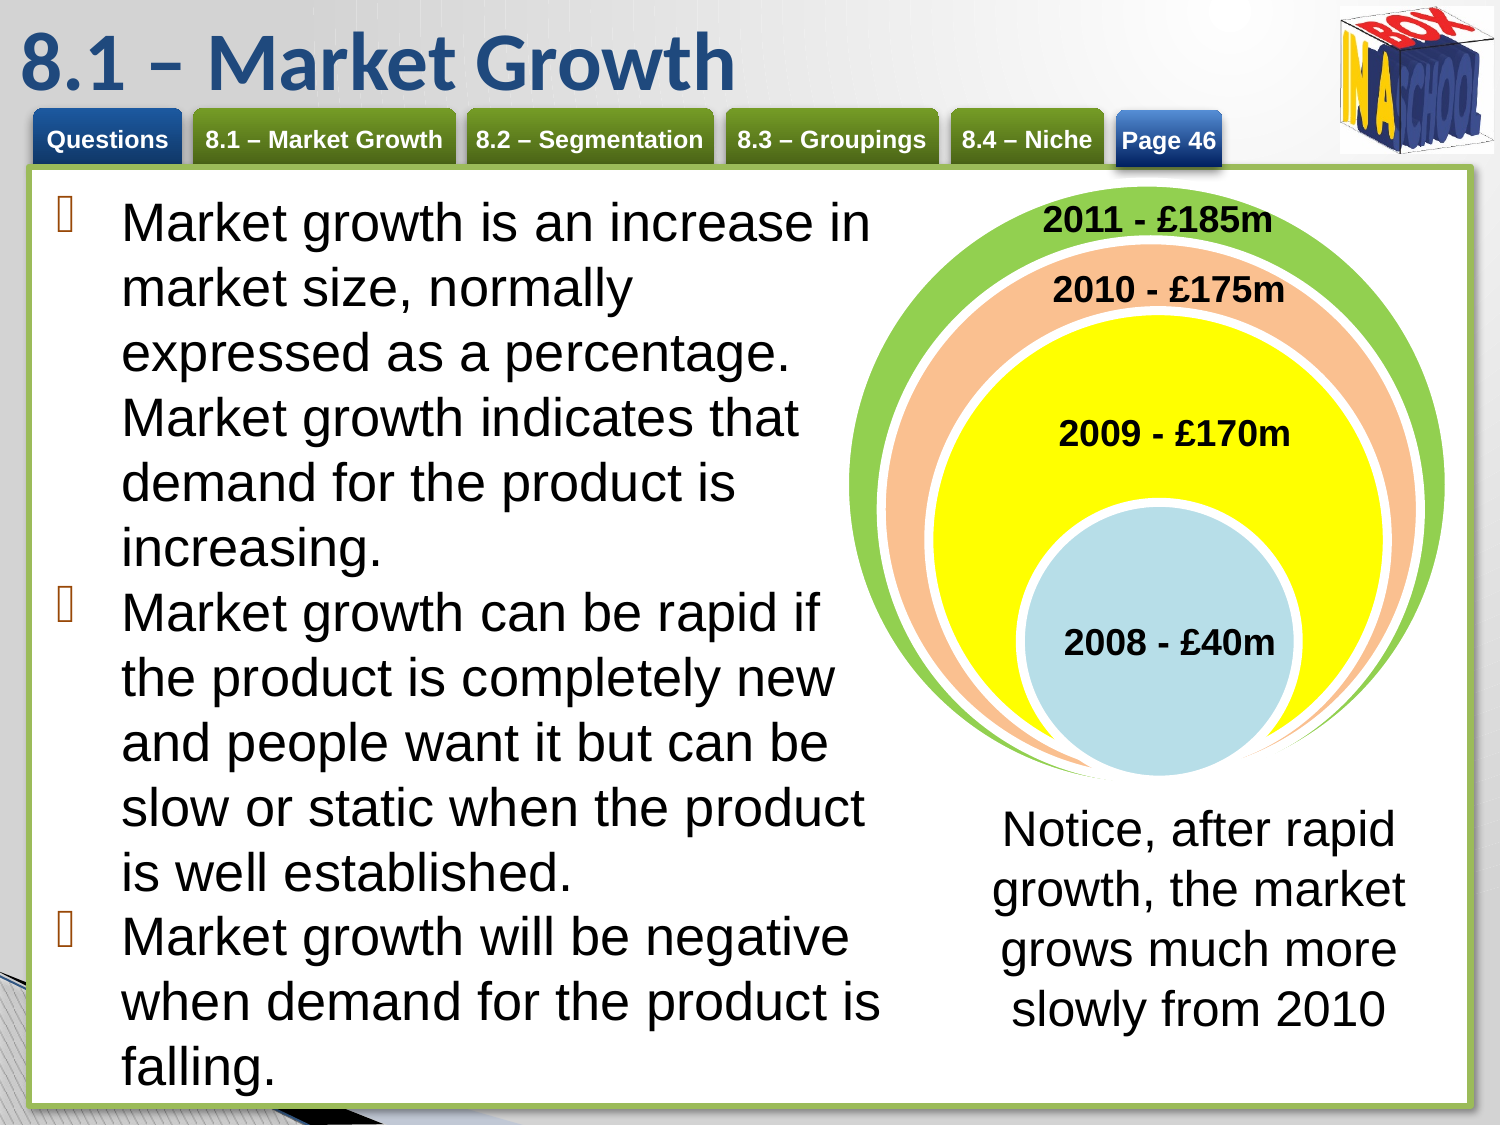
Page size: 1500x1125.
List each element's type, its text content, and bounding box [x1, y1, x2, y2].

picture [281, 1114, 303, 1125]
text_box [1015, 497, 1303, 785]
text_box [876, 259, 1131, 783]
text_box [924, 318, 1392, 760]
text_box Notice, after rapid growth, the market grows much more slowly from 2010 [974, 789, 1424, 1044]
text_box 2008 - £40m [1049, 610, 1291, 671]
text_box [1041, 247, 1261, 258]
text_box Page 46 [1116, 109, 1223, 167]
text_box 2011 - £185m [1027, 187, 1289, 247]
text_box 2009 - £170m [1043, 401, 1307, 461]
picture [1340, 6, 1495, 154]
text_box Market growth is an increase in market size, normally expressed as a percentage. Market growth indicates that demand for the product is increasing. Market growth can be rapid if the product is completely new and people want it but can be slow or static when the product is well established. Market growth will be negative when demand for the product is falling. [41, 179, 904, 1104]
text_box [839, 201, 1454, 789]
title 8.1 – Market Growth [5, 11, 1270, 102]
text_box [1071, 177, 1223, 187]
text_box 2010 - £175m [1038, 258, 1301, 318]
text_box [1203, 280, 1425, 779]
